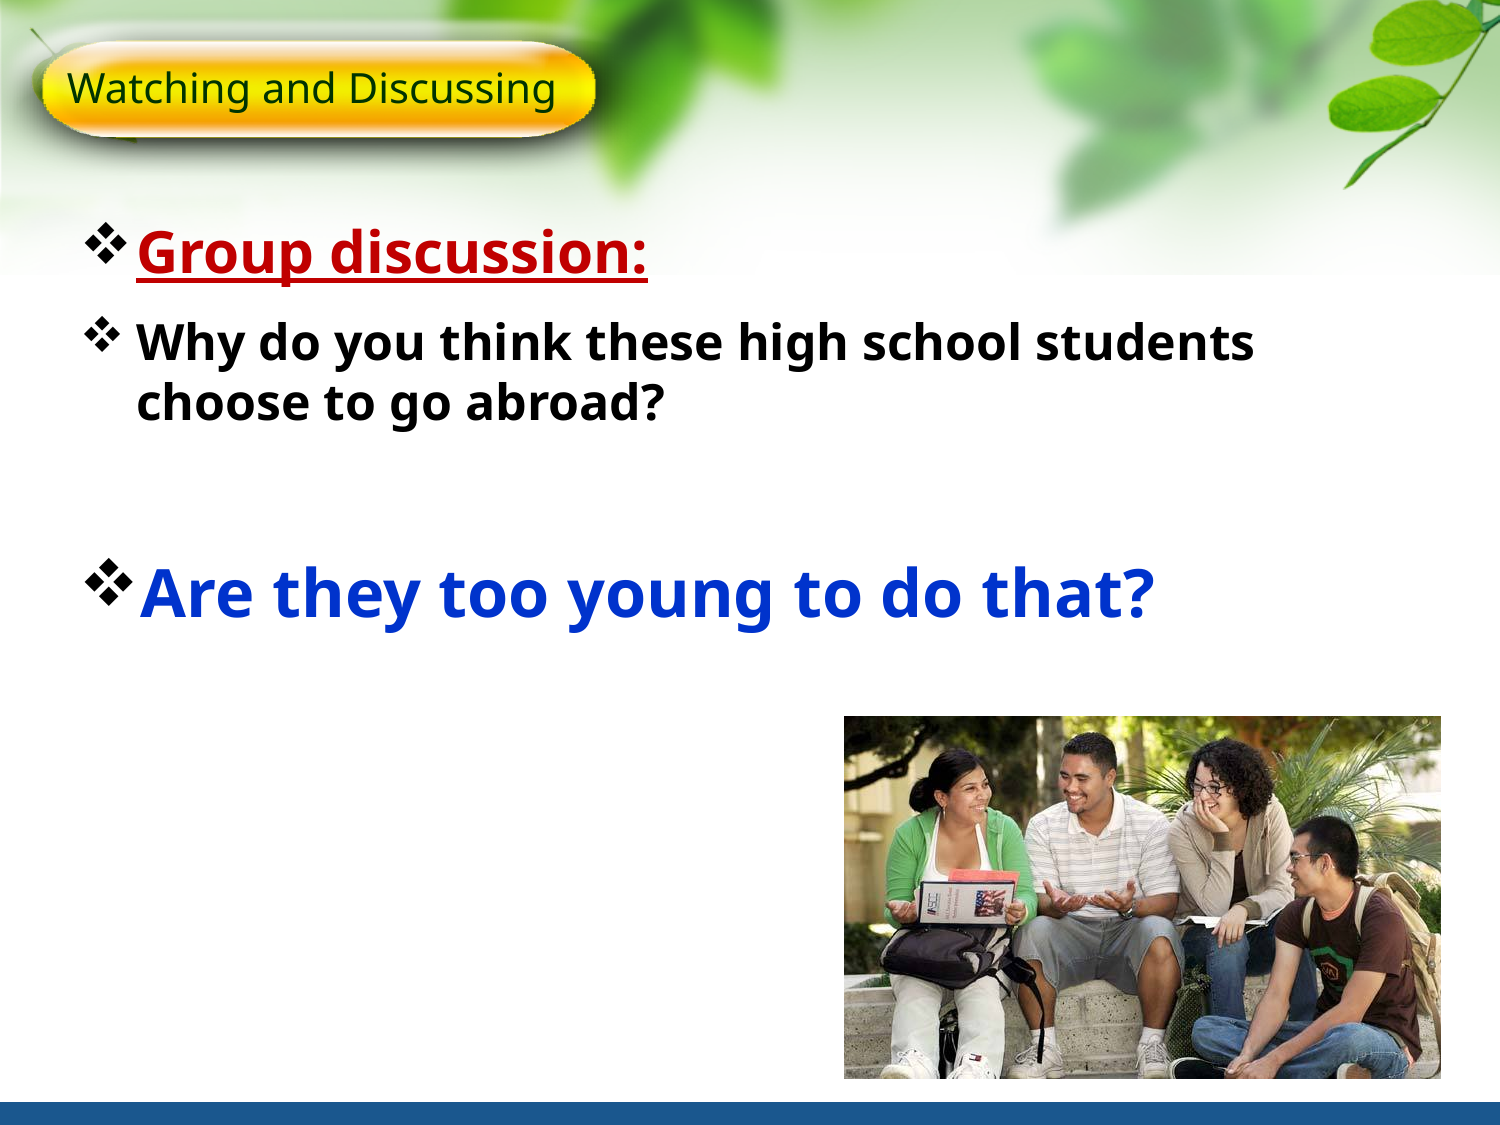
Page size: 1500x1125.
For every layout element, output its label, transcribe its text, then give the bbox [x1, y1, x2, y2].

picture [844, 715, 1442, 1079]
list Group discussion: Why do you think these high school students choose to go abroad? Are they too young to do that? [64, 207, 1441, 1046]
picture [0, 0, 1500, 275]
